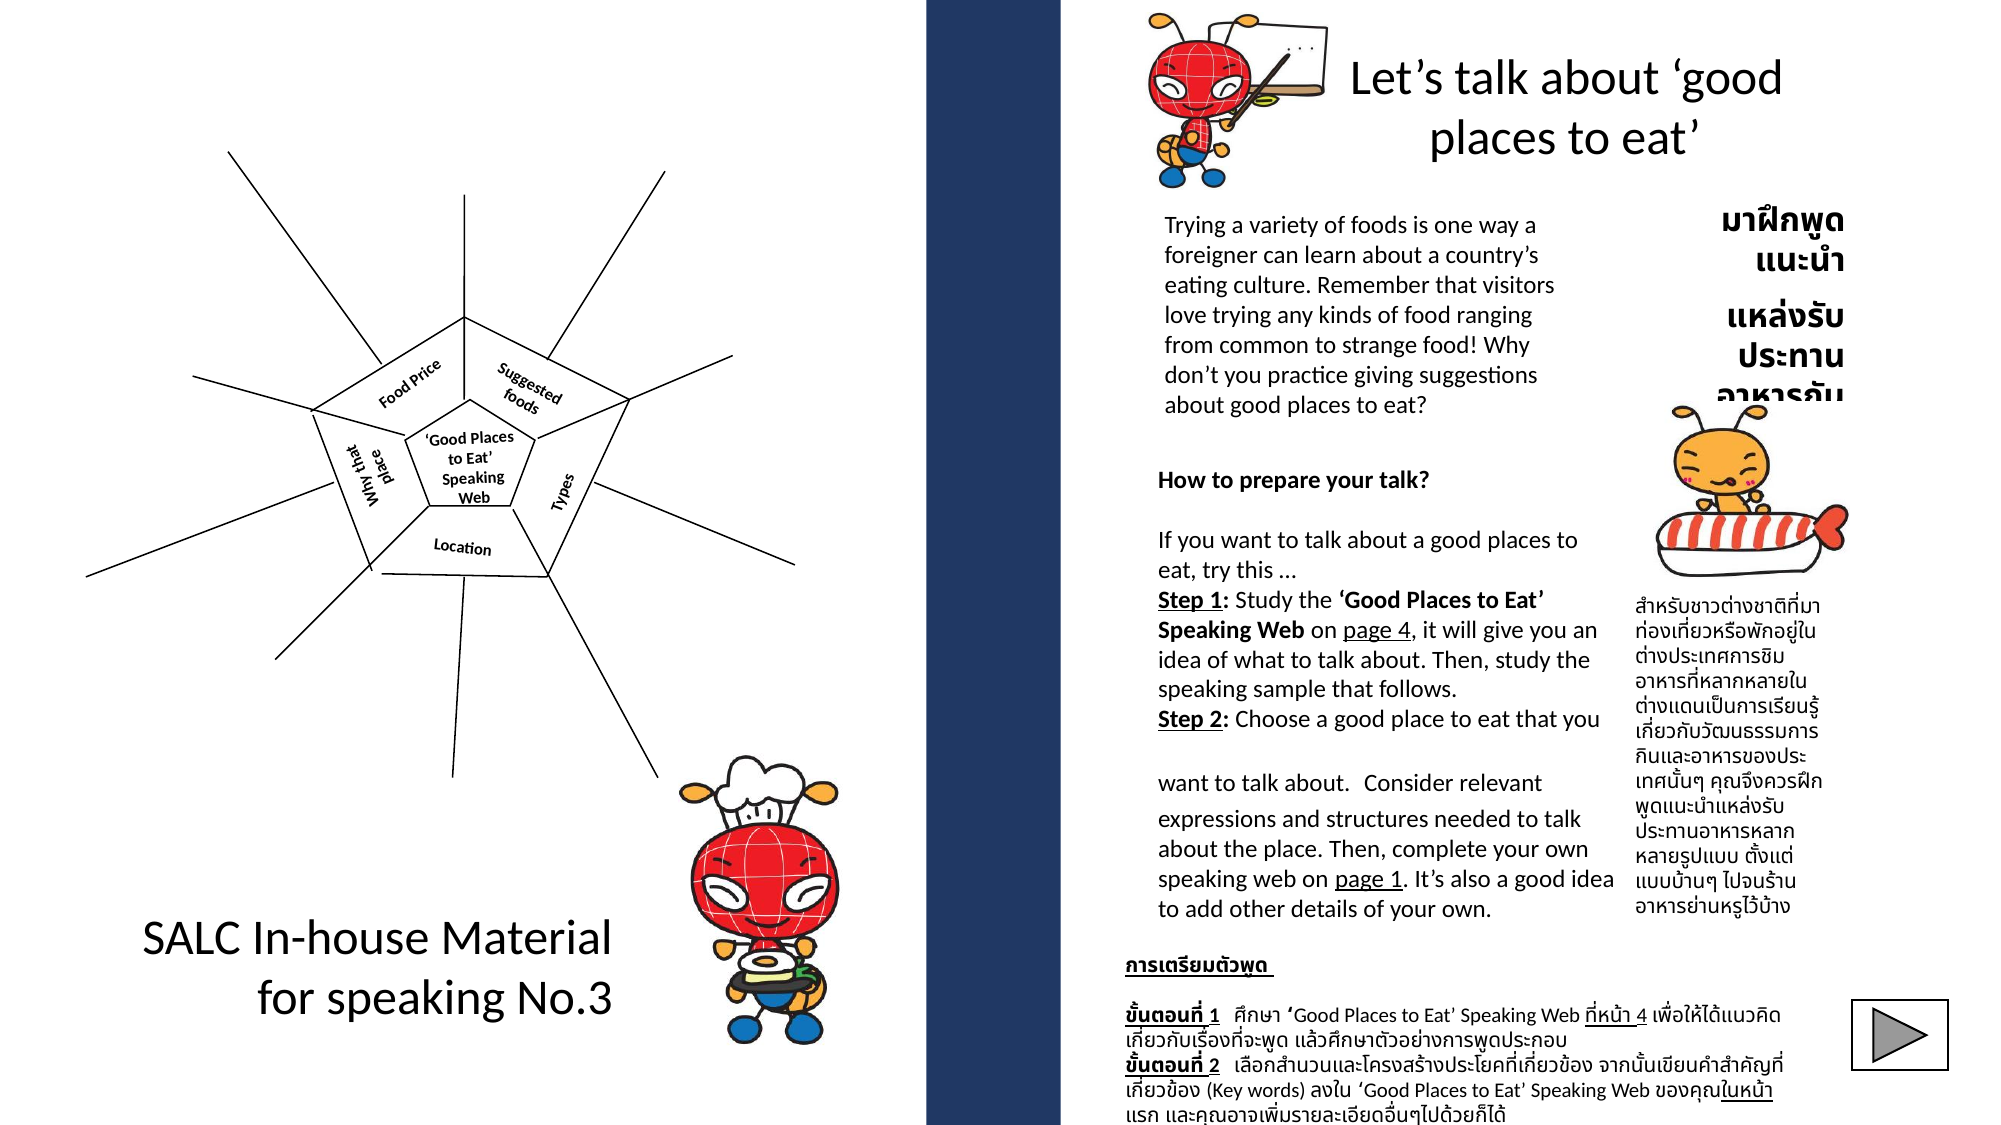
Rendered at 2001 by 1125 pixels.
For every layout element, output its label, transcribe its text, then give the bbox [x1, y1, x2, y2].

text_box Location [415, 523, 536, 573]
picture [1653, 401, 1850, 580]
text_box การเตรียมตัวพูด ขั้นตอนที่ 1 ศึกษา ‘Good Places to Eat’ Speaking Web ที่หน้า 4 เพื่อให้ได้แนวคิดเกี่ยวกับเรื่องที่จะพูด แล้วศึกษาตัวอย่างการพูดประกอบ ขั้นตอนที่ 2 เลือกสำนวนและโครงสร้างประโยคที่เกี่ยวข้อง จากนั้นเขียนคำสำคัญที่เกี่ยวข้อง (Key words) ลงใน ‘Good Places to Eat’ Speaking Web ของคุณในหน้าแรก และคุณอาจเพิ่มรายละเอียดอื่นๆไปด้วยก็ได้ [1110, 944, 1822, 1125]
text_box Types [531, 431, 600, 533]
text_box ‘Good Places to Eat’ Speaking Web [398, 416, 546, 520]
text_box How to prepare your talk? If you want to talk about a good places to eat, try this … Step 1: Study the ‘Good Places to Eat’ Speaking Web on page 4, it will give you an idea of what to talk about. Then, study the speaking sample that follows. Step 2: Choose a good place to eat that you want to talk about. Consider relevant expressions and structures needed to talk about the place. Then, complete your own speaking web on page 1. It’s also a good idea to add other details of your own. [1143, 456, 1633, 930]
text_box มาฝึกพูดแนะนำ แหล่งรับประทาน อาหารกัน [1629, 189, 1863, 423]
text_box Suggested foods [448, 331, 607, 444]
text_box Let’s talk about ‘good places to eat’ [1329, 35, 1886, 173]
picture [1145, 12, 1329, 190]
text_box [437, 399, 498, 420]
text_box SALC In-house Material for speaking No.3 [121, 895, 630, 1033]
picture [678, 753, 844, 1047]
text_box [925, 0, 1062, 1125]
text_box Food Price [338, 322, 481, 443]
text_box Trying a variety of foods is one way a foreigner can learn about a country’s eating culture. Remember that visitors love trying any kinds of food ranging from common to strange food! Why don’t you practice giving suggestions about good places to eat? [1149, 201, 1603, 456]
text_box [1851, 999, 1949, 1071]
text_box สำหรับชาวต่างชาติที่มาท่องเที่ยวหรือพักอยู่ในต่างประเทศการชิมอาหารที่หลากหลายในต่างแดนเป็นการเรียนรู้เกี่ยวกับวัฒนธรรมการกินและอาหารของประเทศนั้นๆ คุณจึงควรฝึกพูดแนะนำแหล่งรับประทานอาหารหลากหลายรูปแบบ ตั้งแต่แบบบ้านๆ ไปจนร้านอาหารย่านหรูไว้บ้าง [1633, 585, 1841, 926]
text_box Why that place [322, 421, 419, 536]
